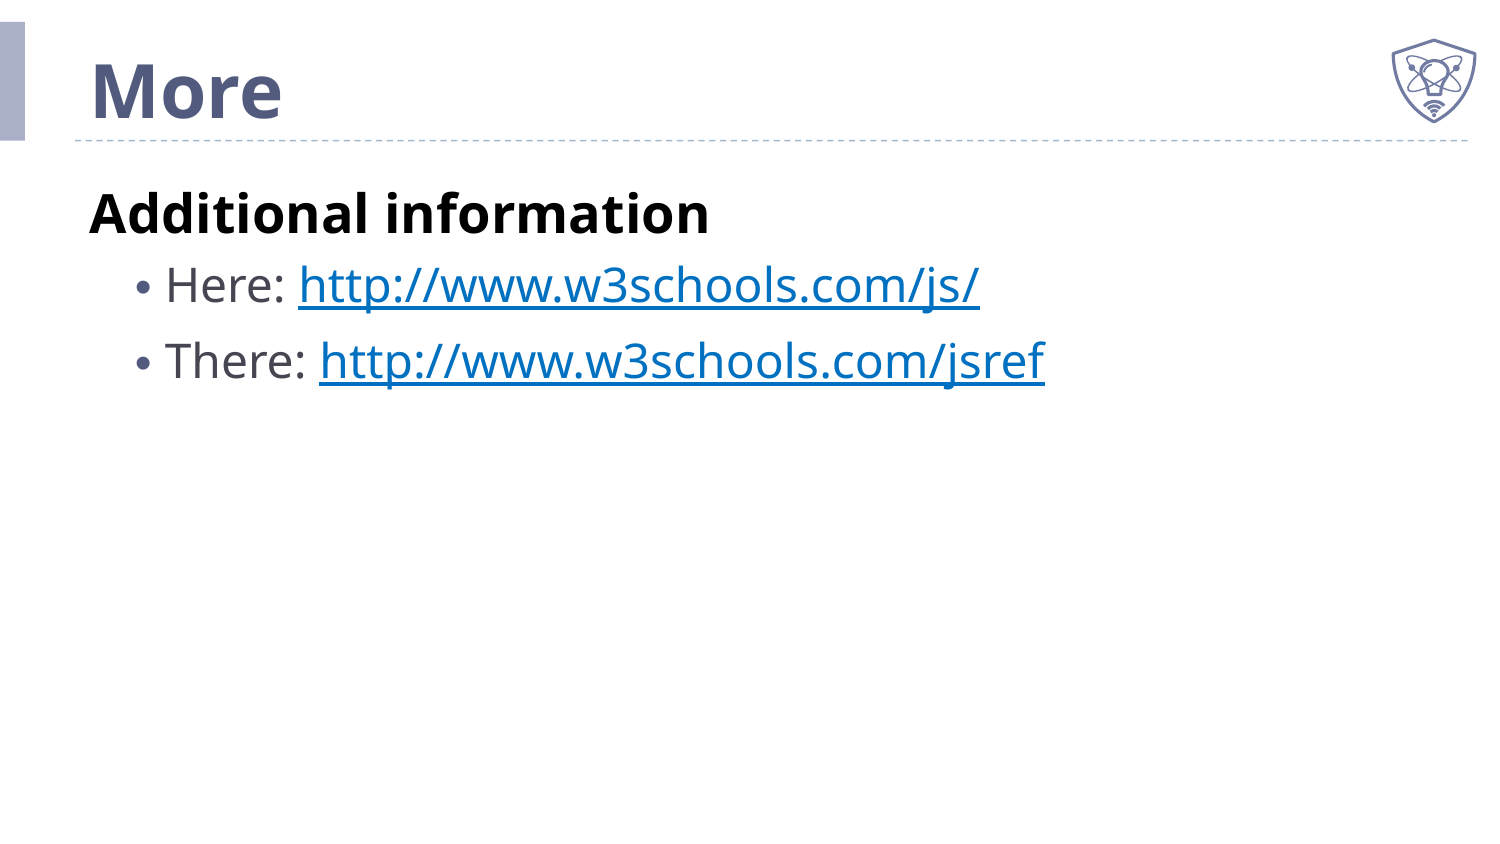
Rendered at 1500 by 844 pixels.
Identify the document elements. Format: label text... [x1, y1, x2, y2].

title More [75, 18, 1475, 141]
list Additional information Here: http://www.w3schools.com/js/ There: http://www.w3schools.com/jsref [75, 171, 1475, 835]
